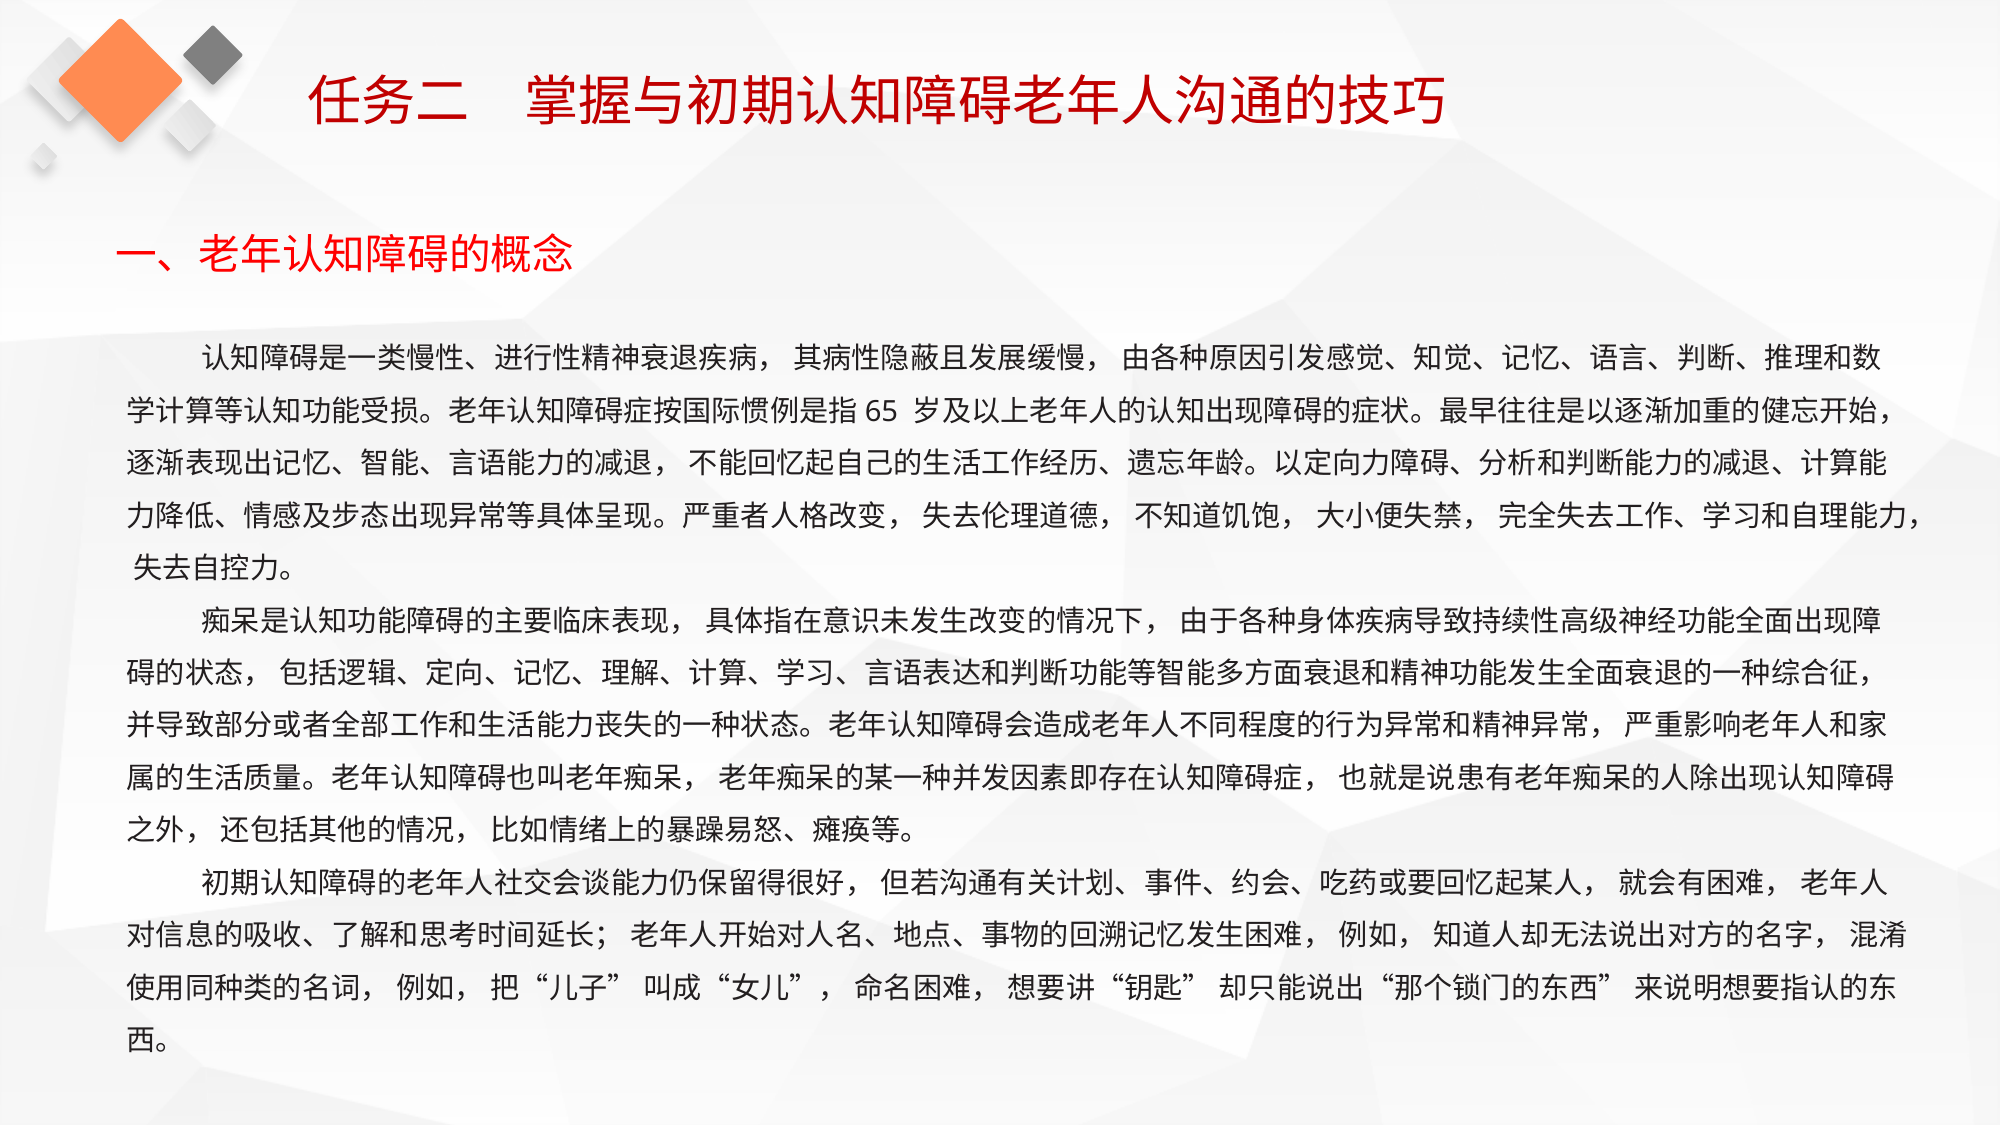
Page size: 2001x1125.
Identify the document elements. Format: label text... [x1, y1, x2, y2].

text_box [34, 33, 235, 166]
text_box 任务二 掌握与初期认知障碍老年人沟通的技巧 [292, 58, 1788, 139]
text_box 认知障碍是一类慢性、进行性精神衰退疾病， 其病性隐蔽且发展缓慢， 由各种原因引发感觉、知觉、记忆、语言、判断、推理和数学计算等认知功能受损。老年认知障碍症按国际惯例是指65 岁及以上老年人的认知出现障碍的症状。最早往往是以逐渐加重的健忘开始， 逐渐表现出记忆、智能、言语能力的减退， 不能回忆起自己的生活工作经历、遗忘年龄。以定向力障碍、分析和判断能力的减退、计算能力降低、情感及步态出现异常等具体呈现。严重者人格改变， 失去伦理道德， 不知道饥饱， 大小便失禁， 完全失去工作、学习和自理能力， 失去自控力。 痴呆是认知功能障碍的主要临床表现， 具体指在意识未发生改变的情况下， 由于各种身体疾病导致持续性高级神经功能全面出现障碍的状态， 包括逻辑、定向、记忆、理解、计算、学习、言语表达和判断功能等智能多方面衰退和精神功能发生全面衰退的一种综合征， 并导致部分或者全部工作和生活能力丧失的一种状态。老年认知障碍会造成老年人不同程度的行为异常和精神异常， 严重影响老年人和家属的生活质量。老年认知障碍也叫老年痴呆， 老年痴呆的某一种并发因素即存在认知障碍症， 也就是说患有老年痴呆的人除出现认知障碍之外， 还包括其他的情况， 比如情绪上的暴躁易怒、瘫痪等。 初期认知障碍的老年人社交会谈能力仍保留得很好， 但若沟通有关计划、事件、约会、吃药或要回忆起某人， 就会有困难， 老年人对信息的吸收、了解和思考时间延长； 老年人开始对人名、地点、事物的回溯记忆发生困难， 例如， 知道人却无法说出对方的名字， 混淆使用同种类的名词， 例如， 把“儿子” 叫成“女儿”， 命名困难， 想要讲“钥匙” 却只能说出“那个锁门的东西” 来说明想要指认的东西。 [111, 314, 1926, 1064]
text_box 一、老年认知障碍的概念 [100, 220, 1188, 286]
picture [0, 0, 2000, 1125]
